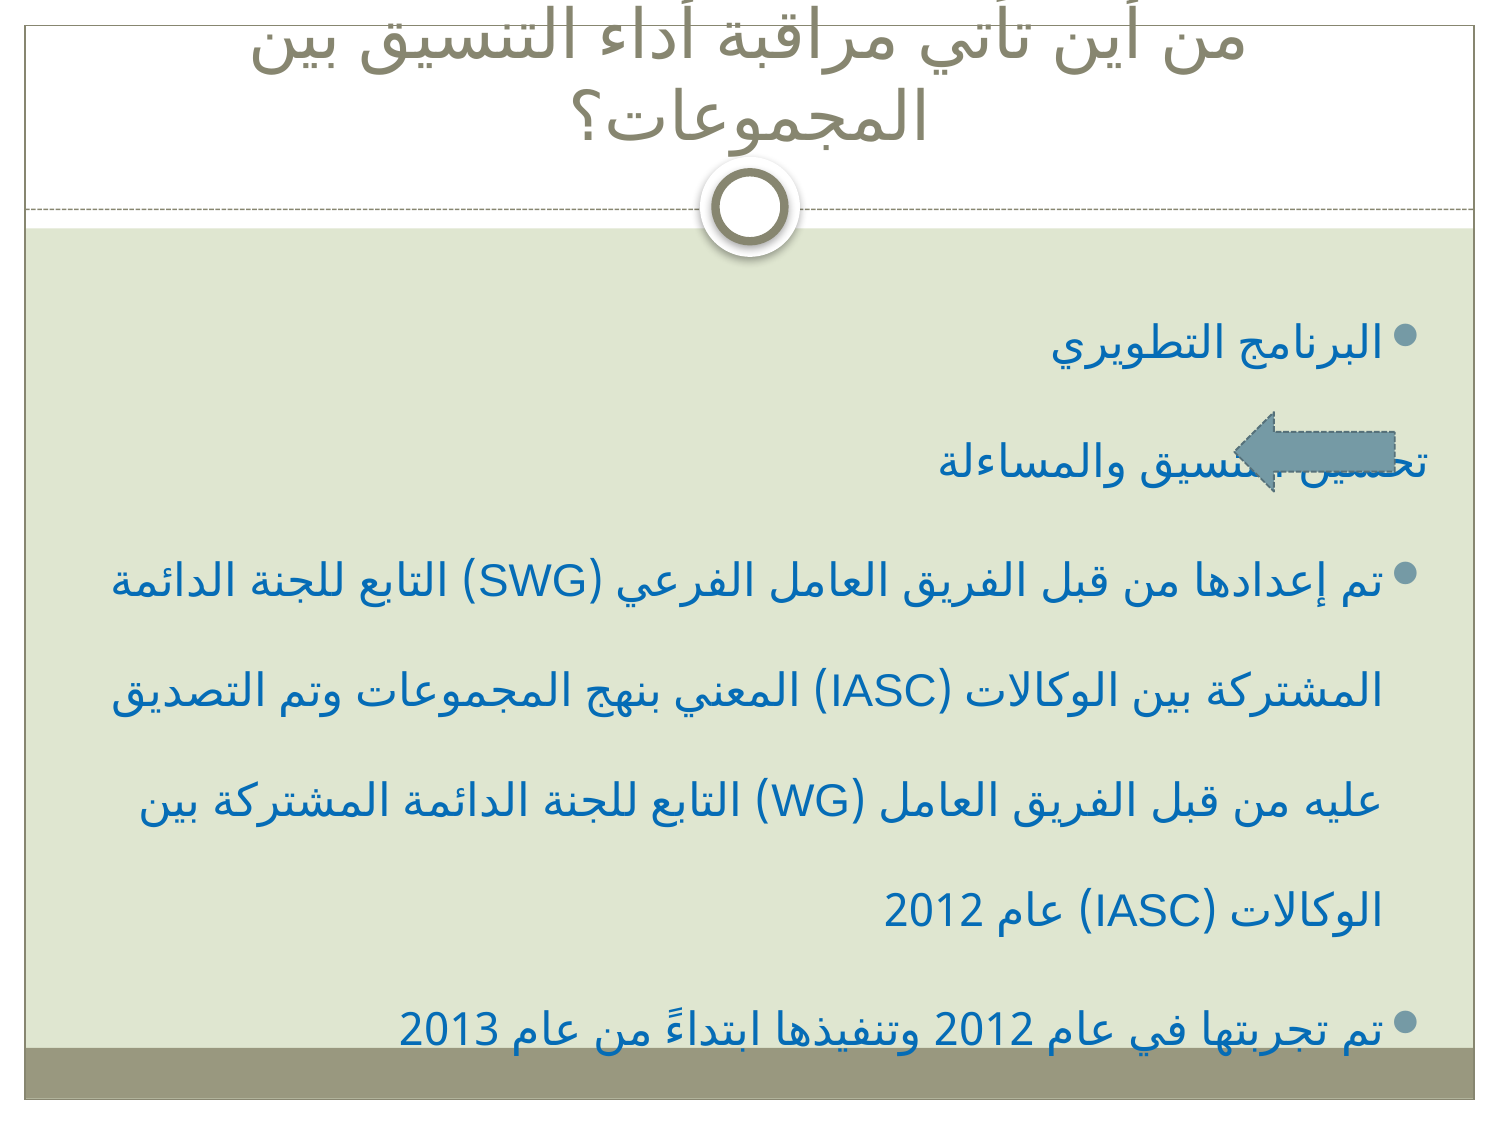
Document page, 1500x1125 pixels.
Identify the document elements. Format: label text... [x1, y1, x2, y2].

list البرنامج التطويري تحسين التنسيق والمساءلة تم إعدادها من قبل الفريق العامل الفرعي (SWG) التابع للجنة الدائمة المشتركة بين الوكالات (IASC) المعني بنهج المجموعات وتم التصديق عليه من قبل الفريق العامل (WG) التابع للجنة الدائمة المشتركة بين الوكالات (IASC) عام 2012 تم تجربتها في عام 2012 وتنفيذها ابتداءً من عام 2013 [49, 250, 1445, 1001]
title من أين تأتي مراقبة أداء التنسيق بين المجموعات؟ [49, 37, 1450, 162]
text_box [1233, 411, 1396, 493]
